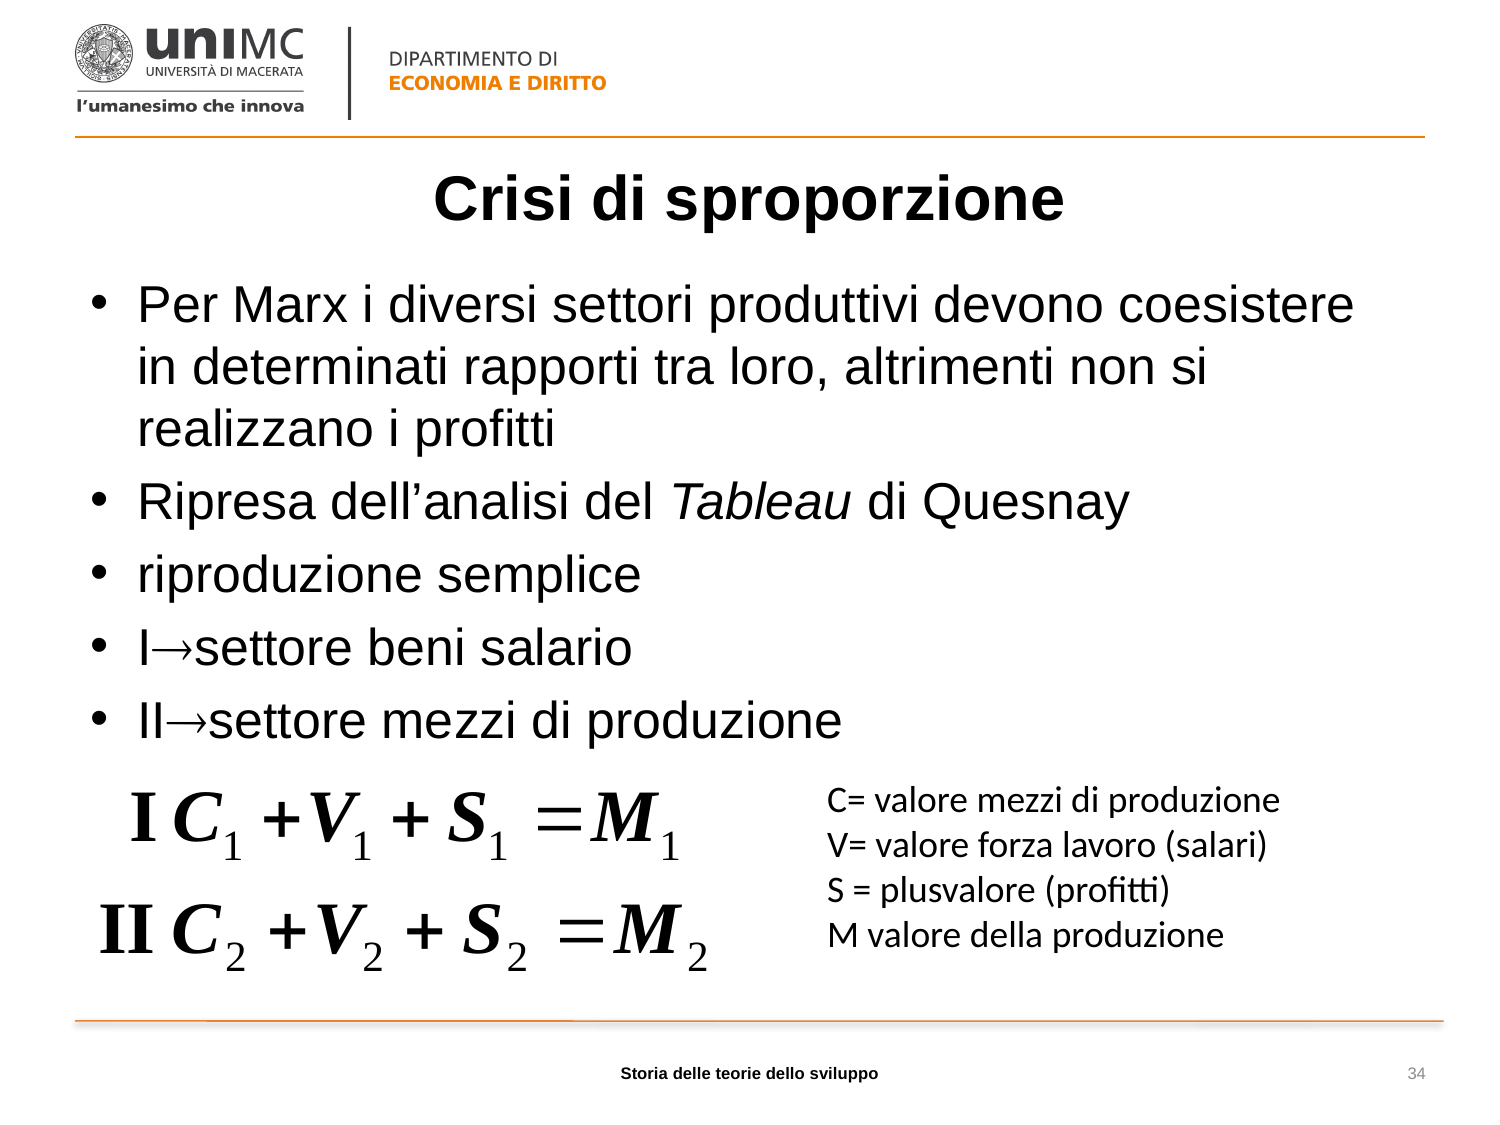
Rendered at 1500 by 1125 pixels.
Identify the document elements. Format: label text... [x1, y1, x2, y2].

footer Storia delle teorie dello sviluppo [512, 1042, 988, 1103]
title Crisi di sproporzione [75, 149, 1425, 241]
slide_number 34 [1091, 1042, 1442, 1103]
list Per Marx i diversi settori produttivi devono coesistere in determinati rapporti tra loro, altrimenti non si realizzano i profitti Ripresa dell’analisi del Tableau di Quesnay riproduzione semplice Isettore beni salario IIsettore mezzi di produzione [75, 262, 1425, 758]
text_box C= valore mezzi di produzione V= valore forza lavoro (salari) S = plusvalore (profitti) M valore della produzione [812, 767, 1393, 962]
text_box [88, 766, 727, 990]
picture [75, 24, 1425, 138]
